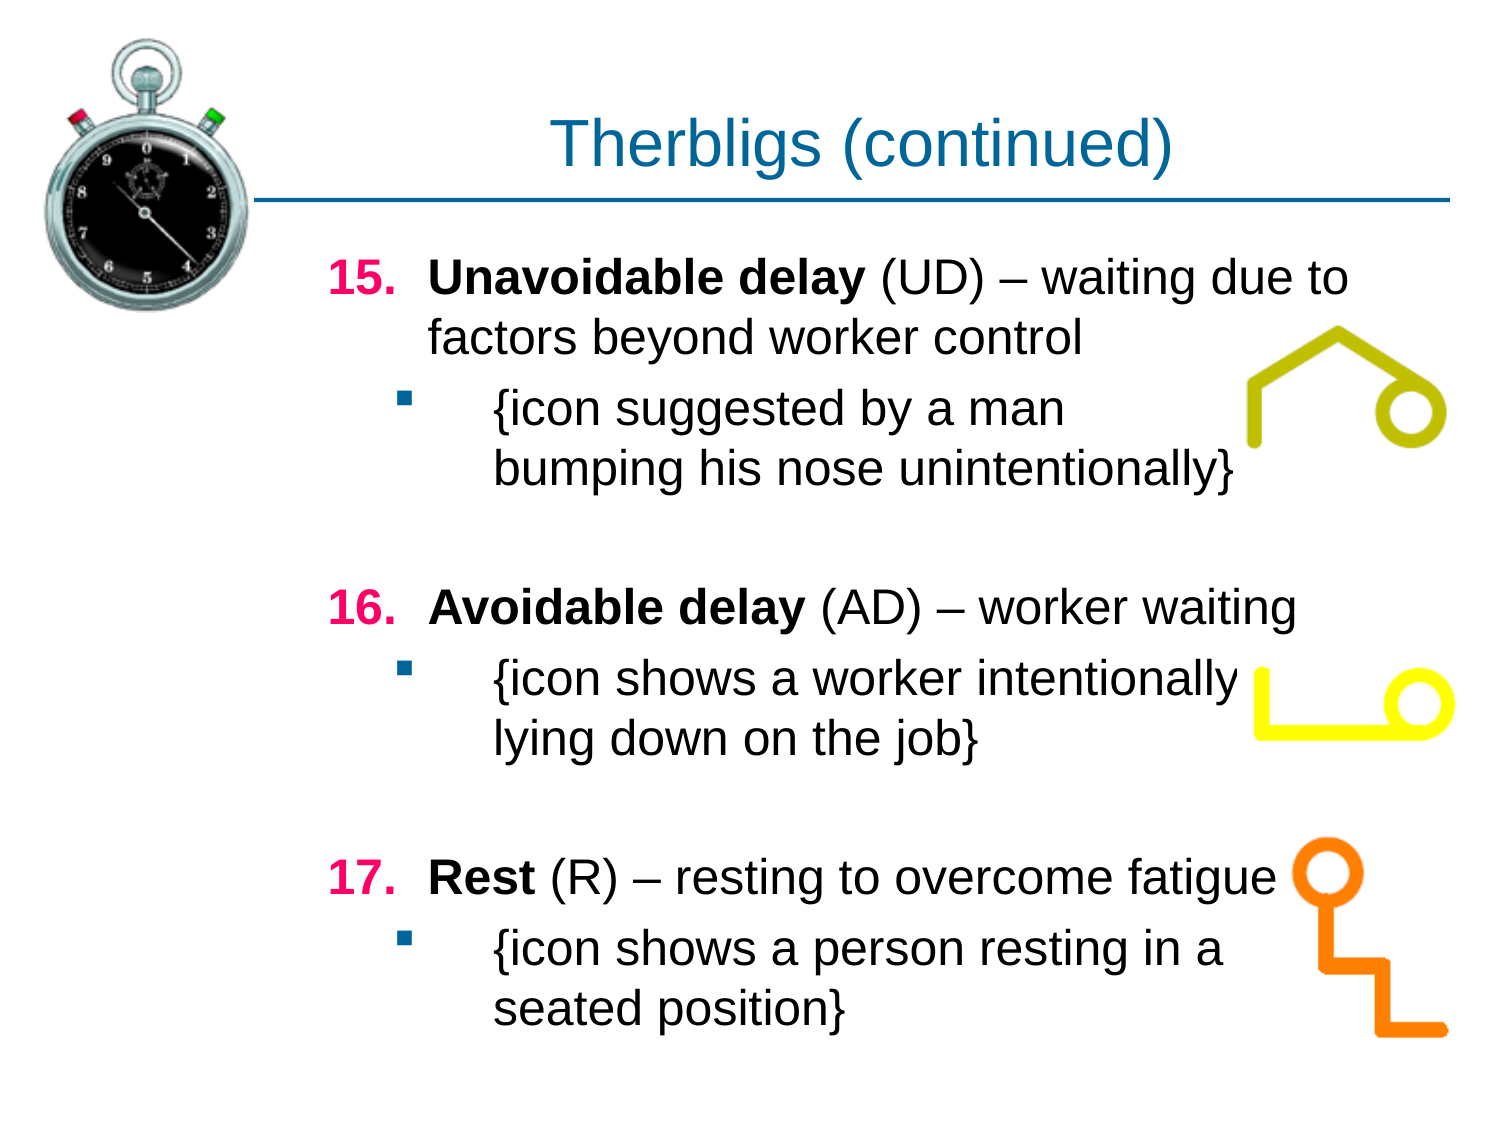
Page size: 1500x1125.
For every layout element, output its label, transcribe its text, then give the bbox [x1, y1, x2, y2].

title Therbligs (continued) [275, 37, 1450, 188]
list Unavoidable delay (UD) – waiting due to factors beyond worker control {icon suggested by a man bumping his nose unintentionally} Avoidable delay (AD) – worker waiting {icon shows a worker intentionally lying down on the job} Rest (R) – resting to overcome fatigue {icon shows a person resting in a seated position} [312, 237, 1450, 1100]
picture [1237, 649, 1468, 757]
picture [1237, 312, 1451, 465]
picture [37, 37, 254, 313]
picture [1276, 824, 1463, 1049]
